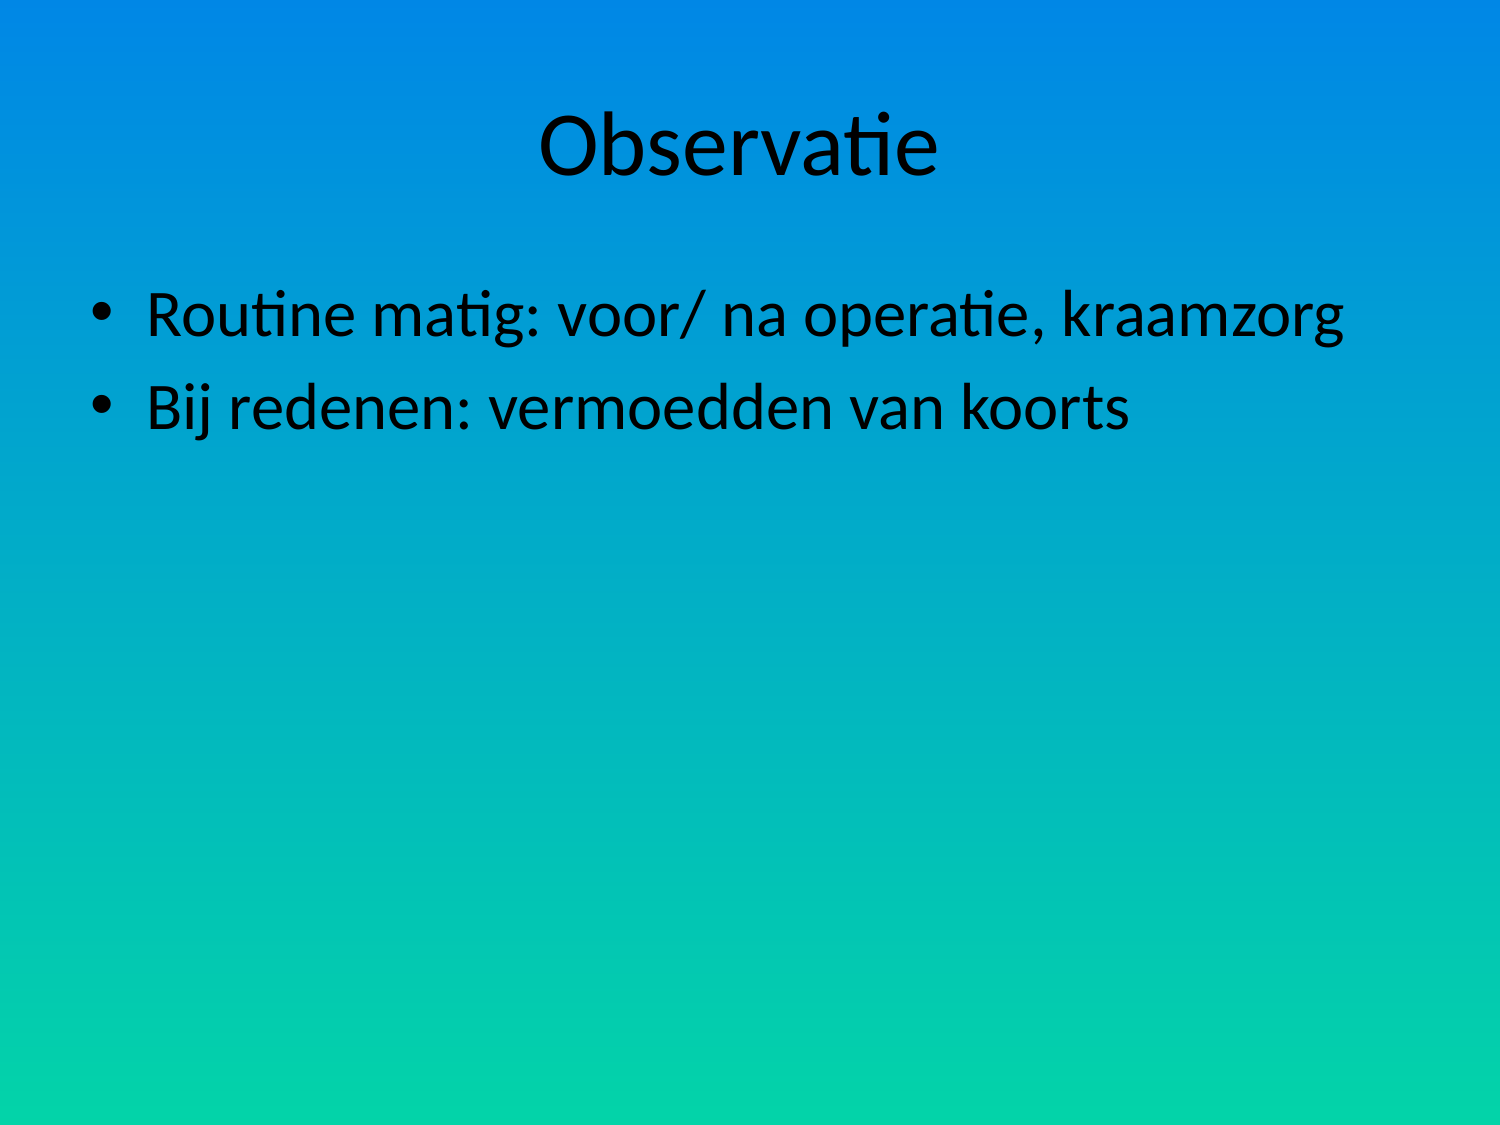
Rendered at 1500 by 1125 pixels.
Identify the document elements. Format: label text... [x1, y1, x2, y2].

list Routine matig: voor/ na operatie, kraamzorg Bij redenen: vermoedden van koorts [75, 262, 1425, 1005]
title Observatie [75, 45, 1425, 233]
